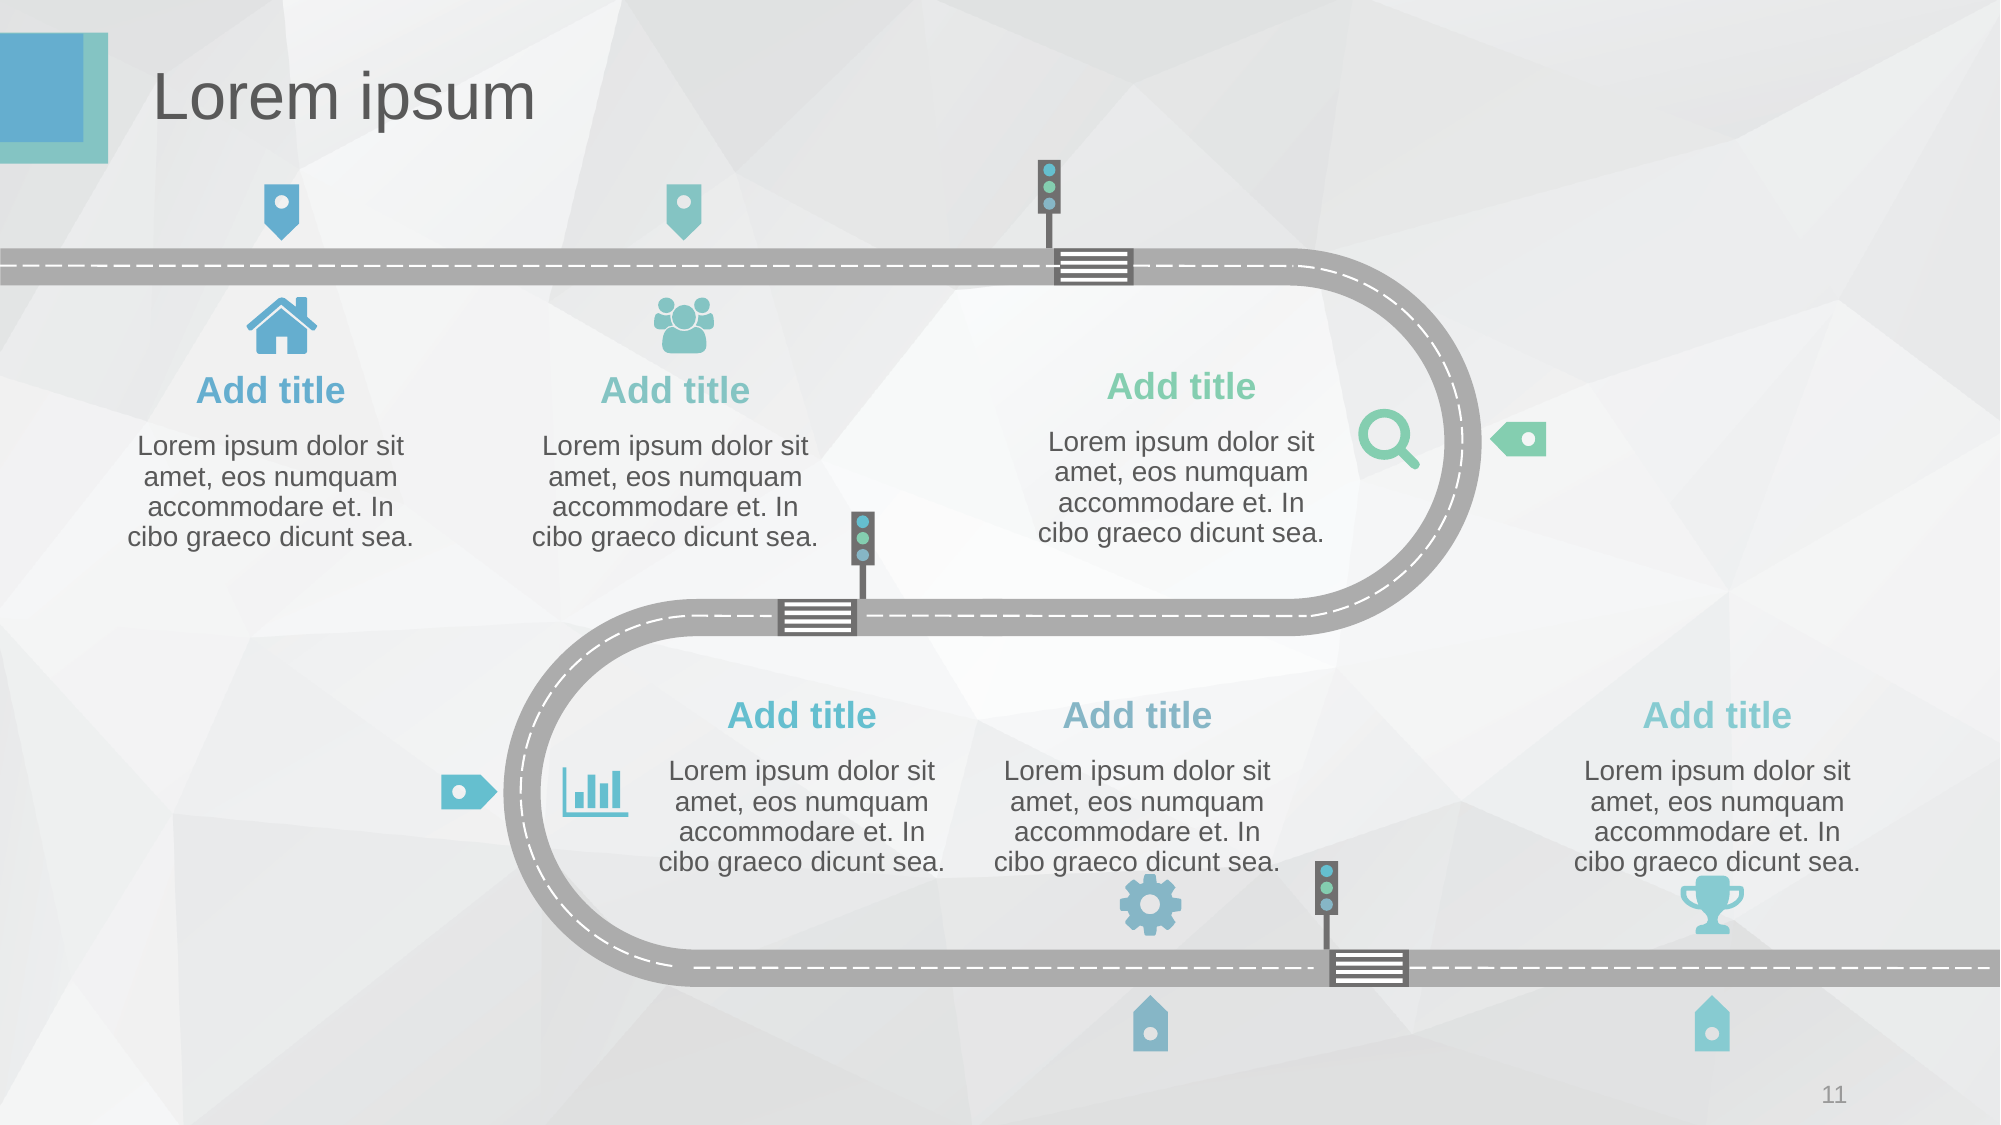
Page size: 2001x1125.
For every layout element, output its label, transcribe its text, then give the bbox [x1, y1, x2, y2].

list Lorem ipsum dolor sit amet, eos numquam accommodare et. In cibo graeco dicunt sea. [1021, 419, 1342, 562]
list Lorem ipsum dolor sit amet, eos numquam accommodare et. In cibo graeco dicunt sea. [1557, 749, 1878, 891]
list Add title [976, 688, 1298, 747]
list Lorem ipsum dolor sit amet, eos numquam accommodare et. In cibo graeco dicunt sea. [641, 749, 963, 891]
picture [0, 286, 2000, 1125]
list Lorem ipsum dolor sit amet, eos numquam accommodare et. In cibo graeco dicunt sea. [110, 424, 432, 566]
title Lorem ipsum [137, 59, 1863, 136]
slide_number 11 [1412, 1063, 1863, 1124]
list Add title [1557, 688, 1878, 747]
list Add title [514, 363, 836, 422]
list Add title [1021, 359, 1342, 418]
list Add title [641, 688, 963, 747]
picture [0, 0, 2000, 949]
list Lorem ipsum dolor sit amet, eos numquam accommodare et. In cibo graeco dicunt sea. [514, 424, 836, 566]
list Lorem ipsum dolor sit amet, eos numquam accommodare et. In cibo graeco dicunt sea. [976, 749, 1298, 891]
list Add title [110, 363, 432, 422]
